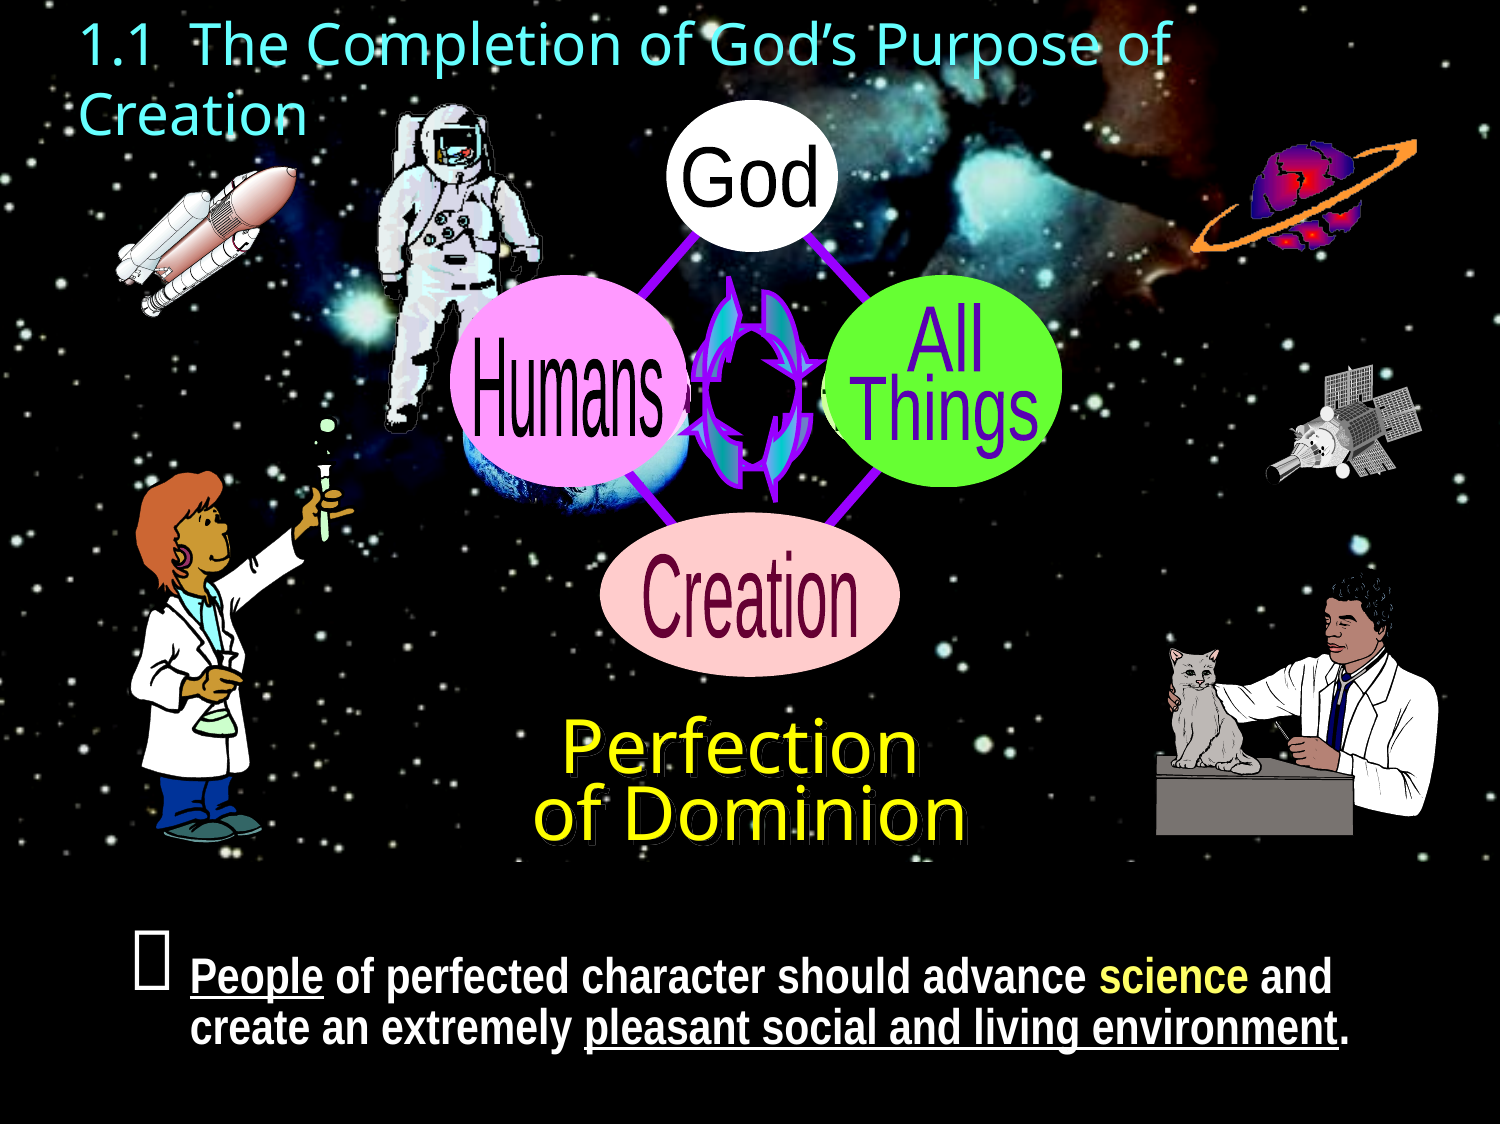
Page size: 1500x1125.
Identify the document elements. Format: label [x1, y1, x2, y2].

text_box [449, 274, 688, 488]
text_box [0, 871, 1500, 1124]
text_box [112, 939, 1401, 1063]
picture [0, 0, 1500, 863]
text_box [824, 274, 1063, 488]
text_box [512, 99, 1001, 651]
text_box [599, 512, 901, 678]
